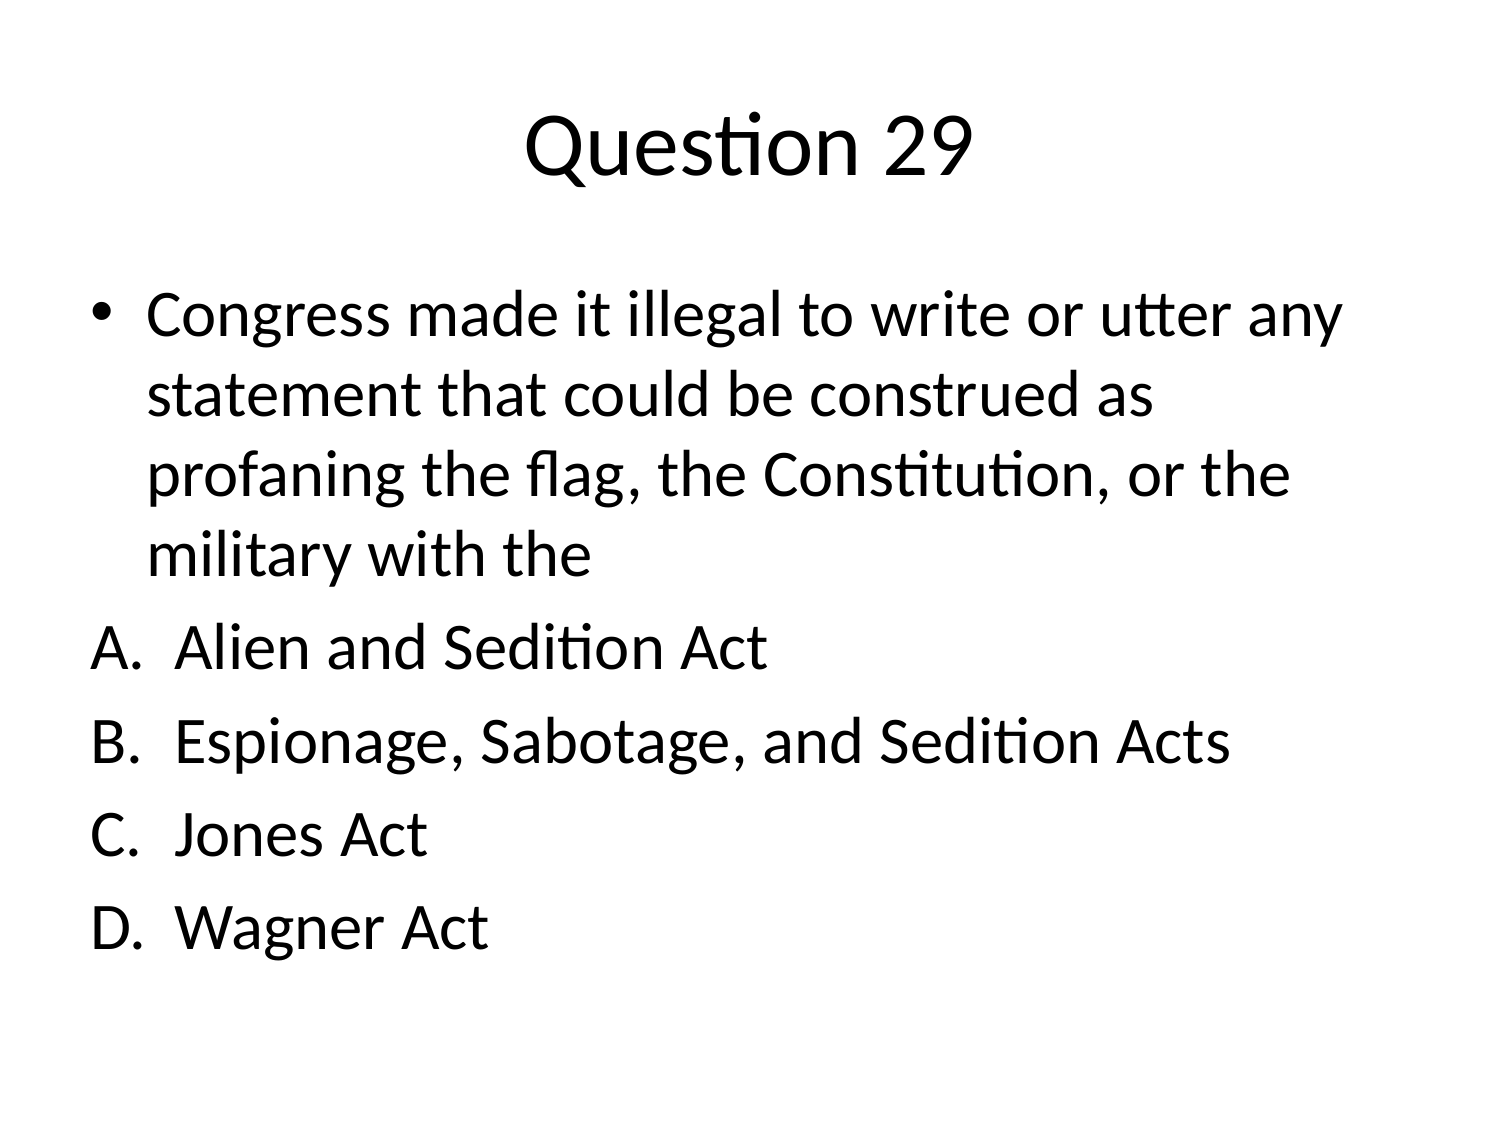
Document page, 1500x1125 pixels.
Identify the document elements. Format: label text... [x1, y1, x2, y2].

title Question 29 [75, 45, 1425, 233]
list Congress made it illegal to write or utter any statement that could be construed as profaning the flag, the Constitution, or the military with the Alien and Sedition Act Espionage, Sabotage, and Sedition Acts Jones Act Wagner Act [75, 262, 1425, 1005]
